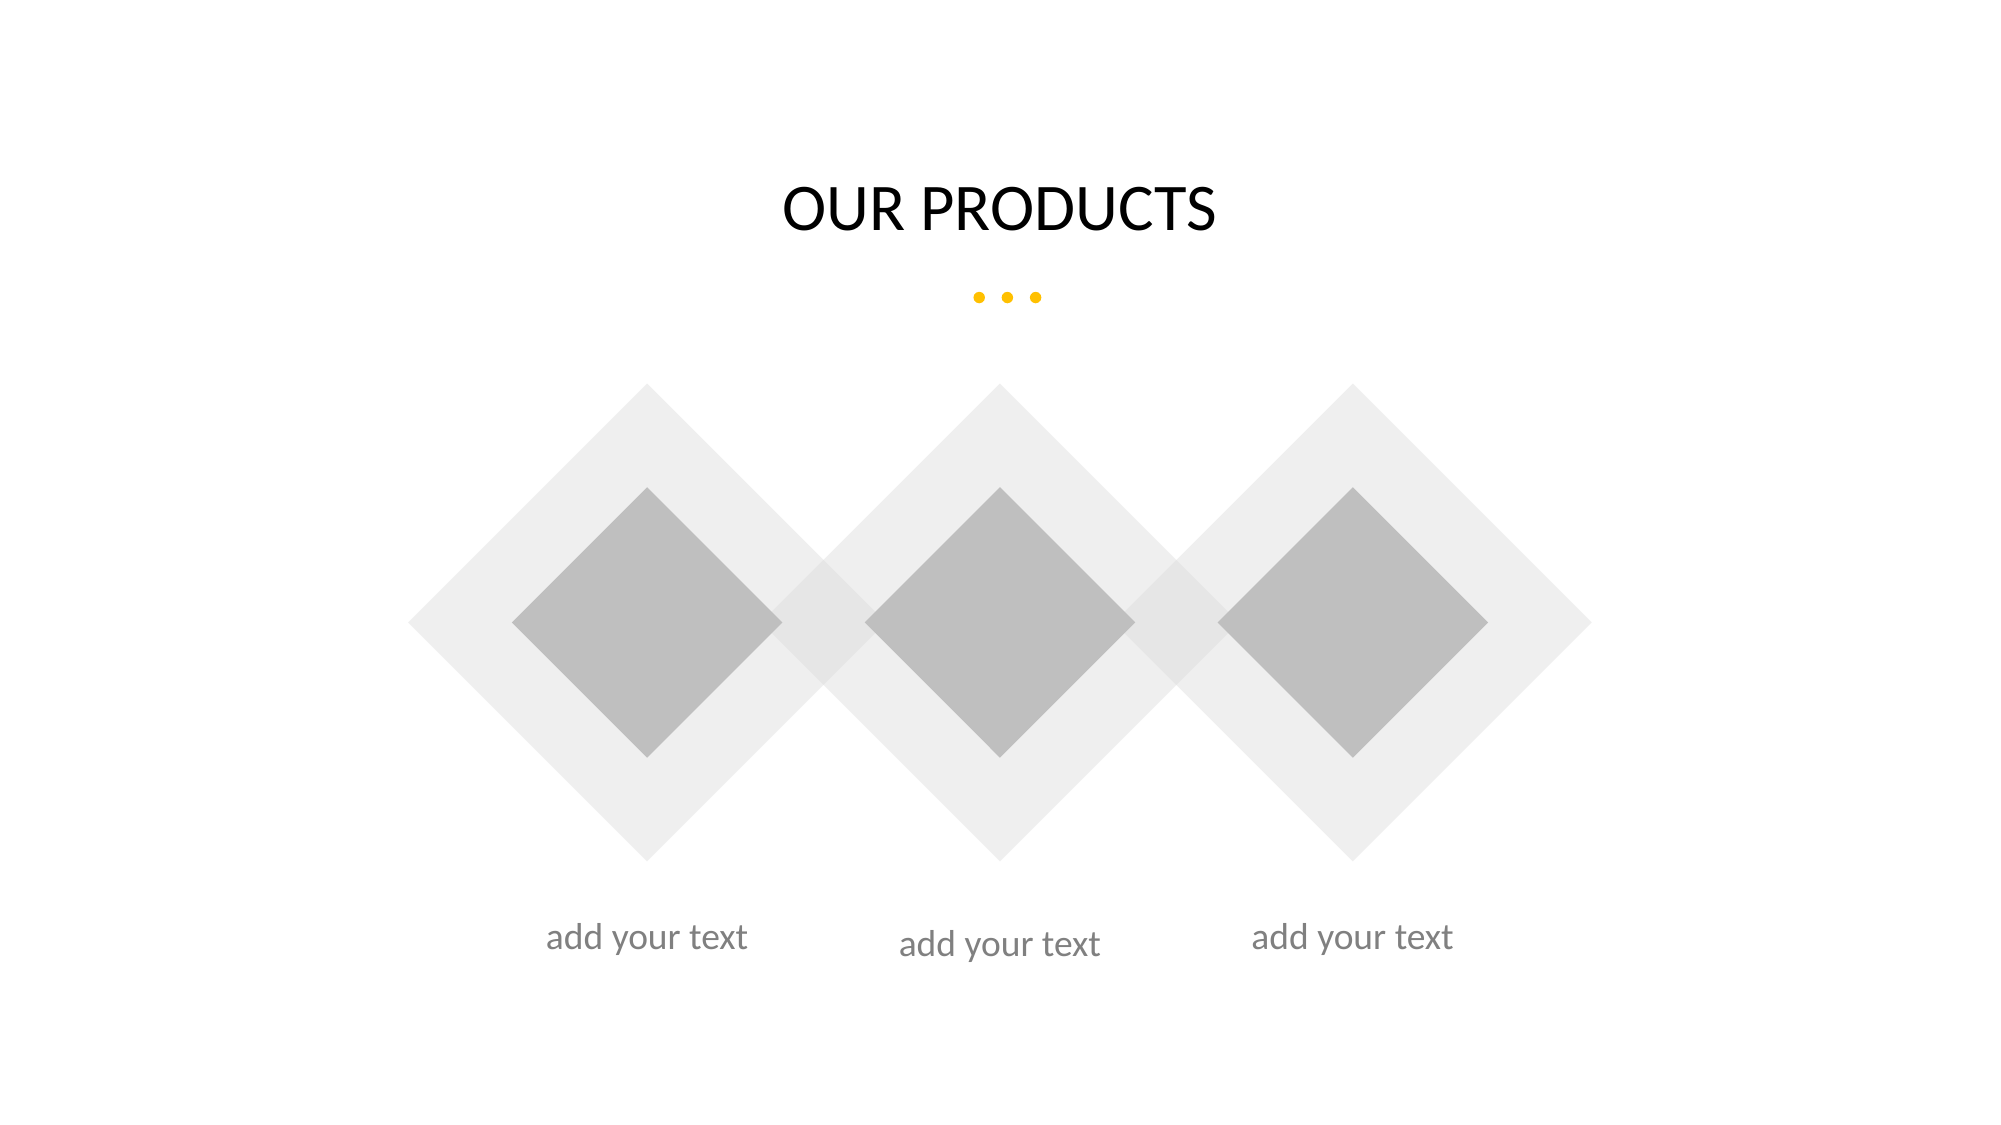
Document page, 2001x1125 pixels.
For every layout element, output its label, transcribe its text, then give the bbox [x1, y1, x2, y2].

text_box add your text [1195, 904, 1511, 965]
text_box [973, 291, 1042, 304]
text_box OUR PRODUCTS [745, 156, 1254, 252]
text_box add your text [489, 904, 805, 965]
text_box add your text [842, 911, 1158, 971]
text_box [408, 383, 1592, 862]
